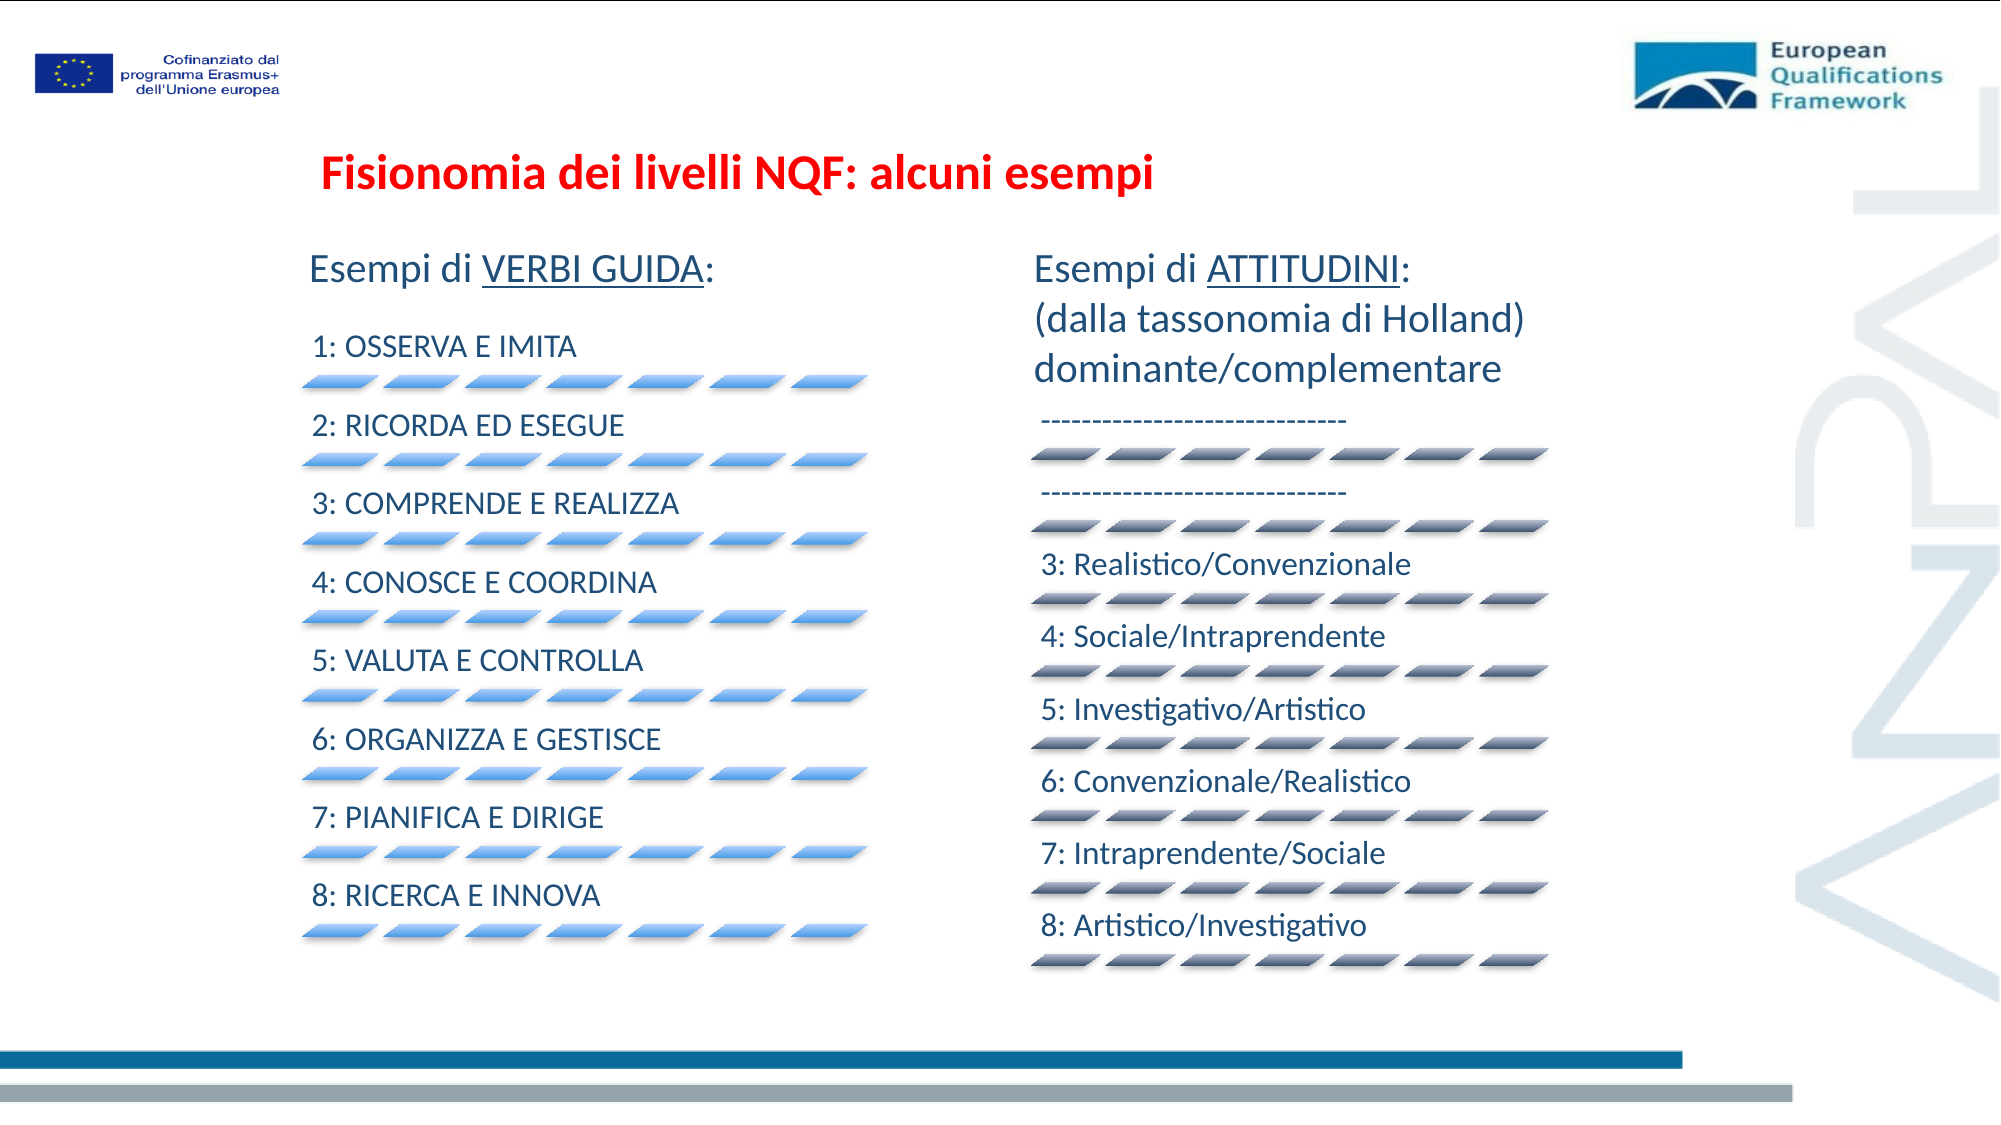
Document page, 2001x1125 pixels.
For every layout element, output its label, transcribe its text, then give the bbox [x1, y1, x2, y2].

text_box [269, 301, 912, 959]
text_box Fisionomia dei livelli NQF: alcuni esempi [306, 131, 1171, 207]
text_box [1000, 372, 1590, 994]
text_box Esempi di VERBI GUIDA: [294, 233, 731, 299]
text_box Esempi di ATTITUDINI: (dalla tassonomia di Holland) dominante/complementare [1019, 233, 1542, 370]
picture [0, 0, 2001, 1125]
